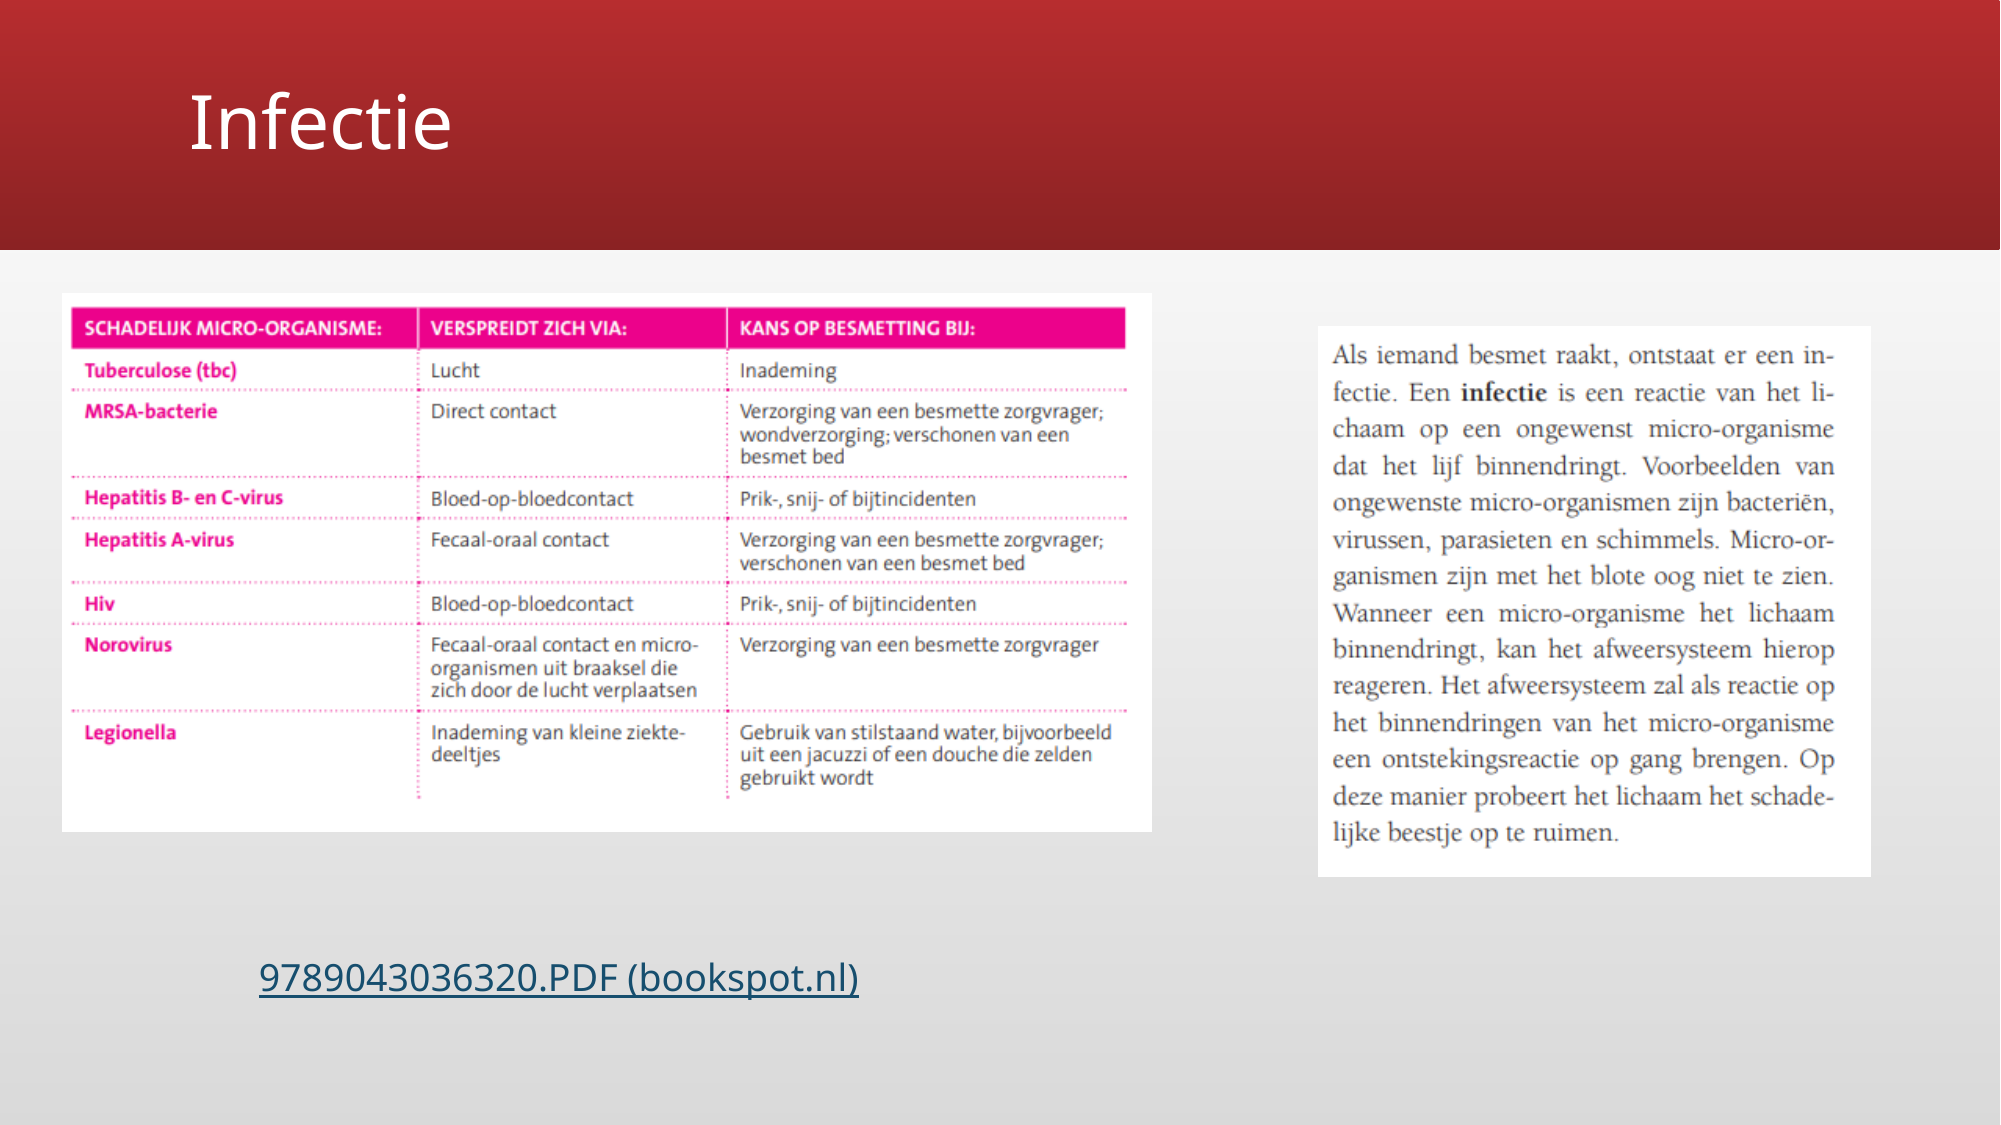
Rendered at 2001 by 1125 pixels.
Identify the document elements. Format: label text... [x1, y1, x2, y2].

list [1318, 326, 1871, 877]
text_box 9789043036320.PDF (bookspot.nl) [244, 947, 1244, 1013]
picture [62, 293, 1152, 832]
title Infectie [174, 16, 1825, 234]
